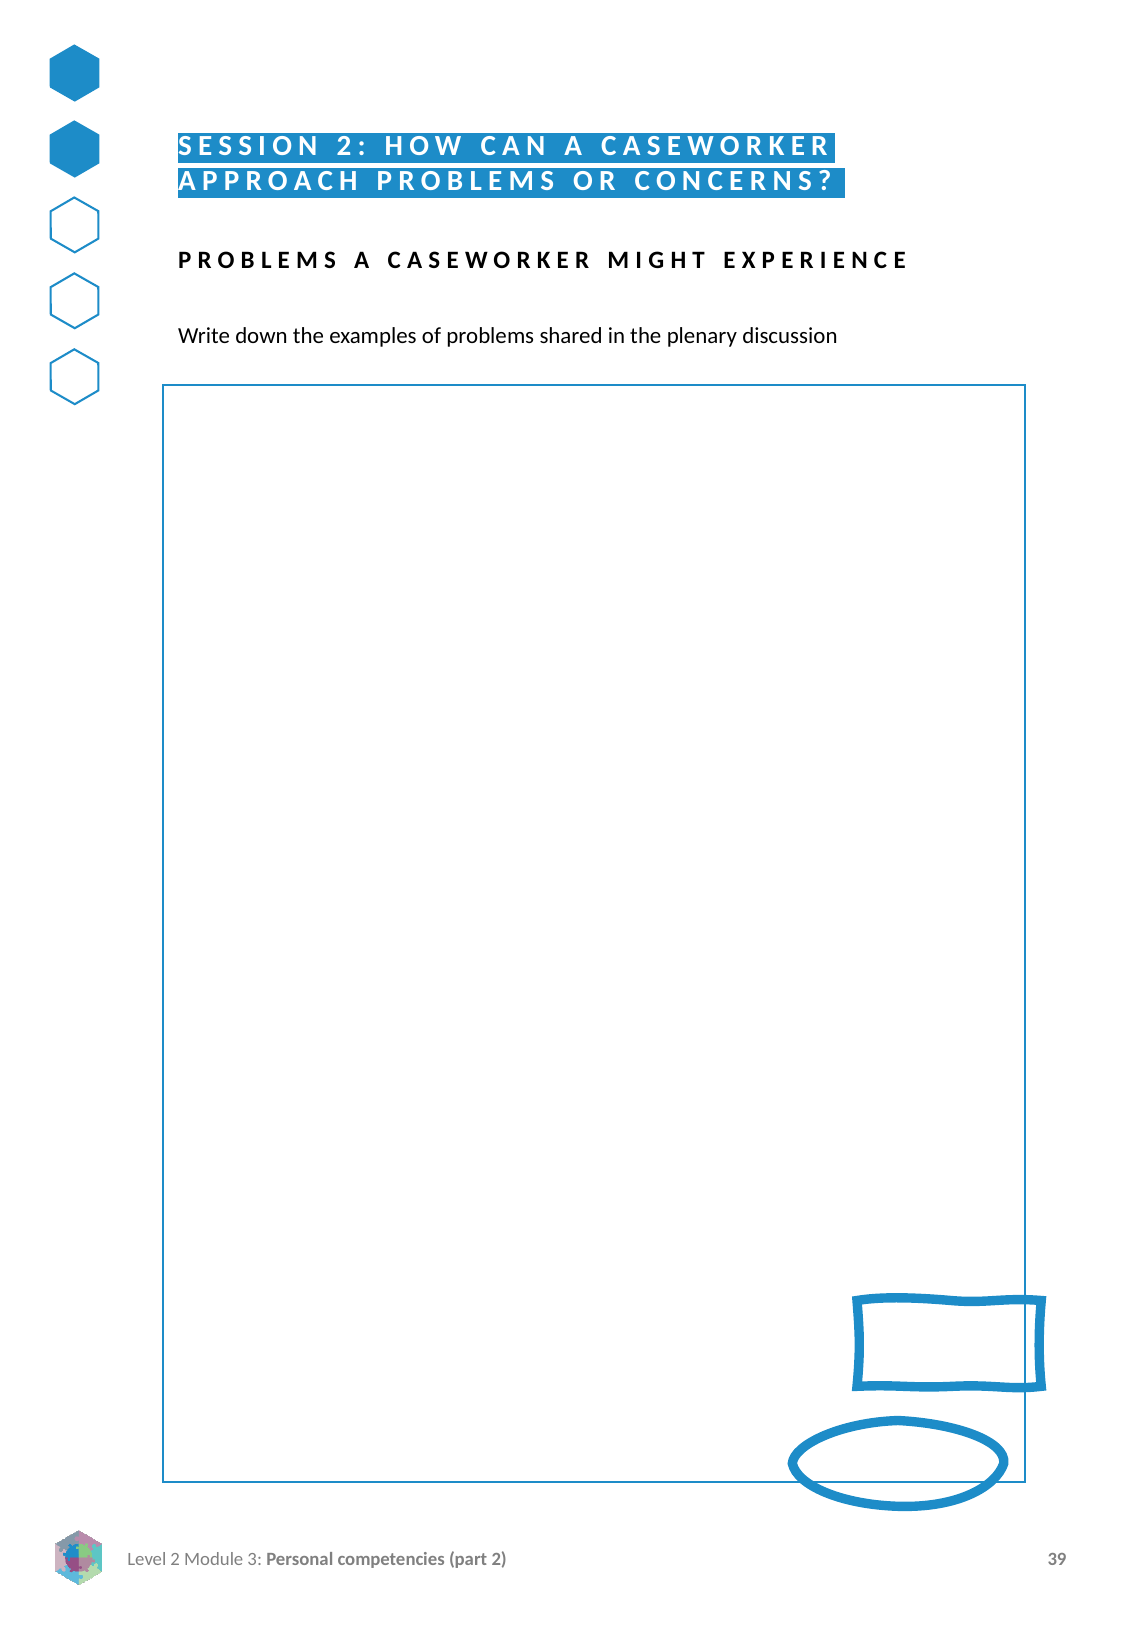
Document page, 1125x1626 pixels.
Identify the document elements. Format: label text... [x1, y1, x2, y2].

text_box Write down the examples of problems shared in the plenary discussion [163, 313, 1026, 356]
text_box SESSION 2: HOW CAN A CASEWORKER APPROACH PROBLEMS OR CONCERNS? [163, 118, 1026, 204]
text_box [49, 44, 100, 102]
text_box [49, 196, 100, 254]
text_box [49, 120, 100, 178]
text_box [791, 1419, 1005, 1508]
text_box [49, 272, 100, 330]
picture [55, 1530, 102, 1585]
text_box [162, 384, 1026, 1483]
text_box [49, 348, 100, 406]
text_box PROBLEMS A CASEWORKER MIGHT EXPERIENCE [163, 236, 1026, 281]
text_box [855, 1296, 1043, 1389]
